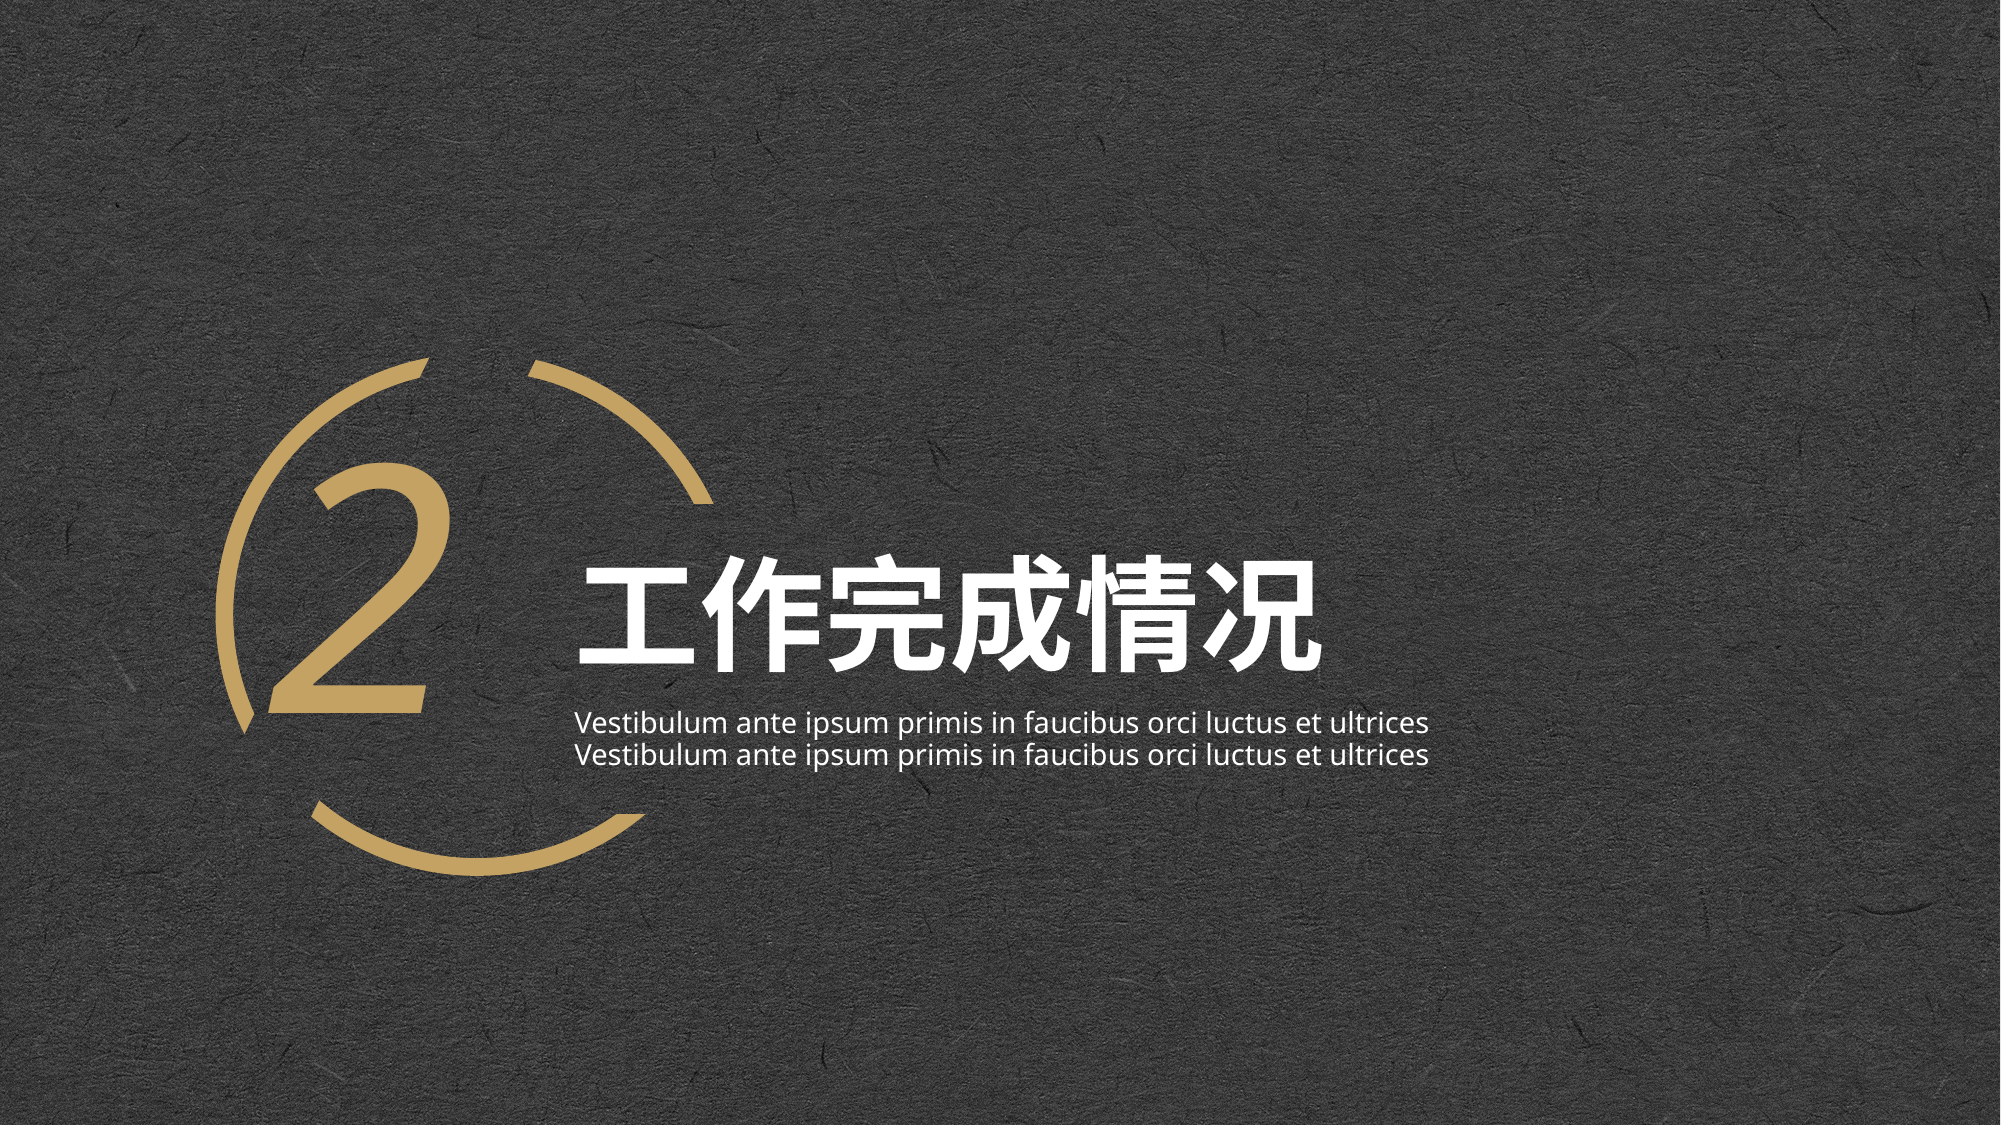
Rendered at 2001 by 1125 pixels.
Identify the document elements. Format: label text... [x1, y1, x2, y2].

title 工作完成情况 [559, 228, 1862, 697]
list Vestibulum ante ipsum primis in faucibus orci luctus et ultrices Vestibulum ante ipsum primis in faucibus orci luctus et ultrices [559, 700, 1471, 947]
picture [0, 0, 2001, 1125]
list 2 [132, 371, 593, 833]
